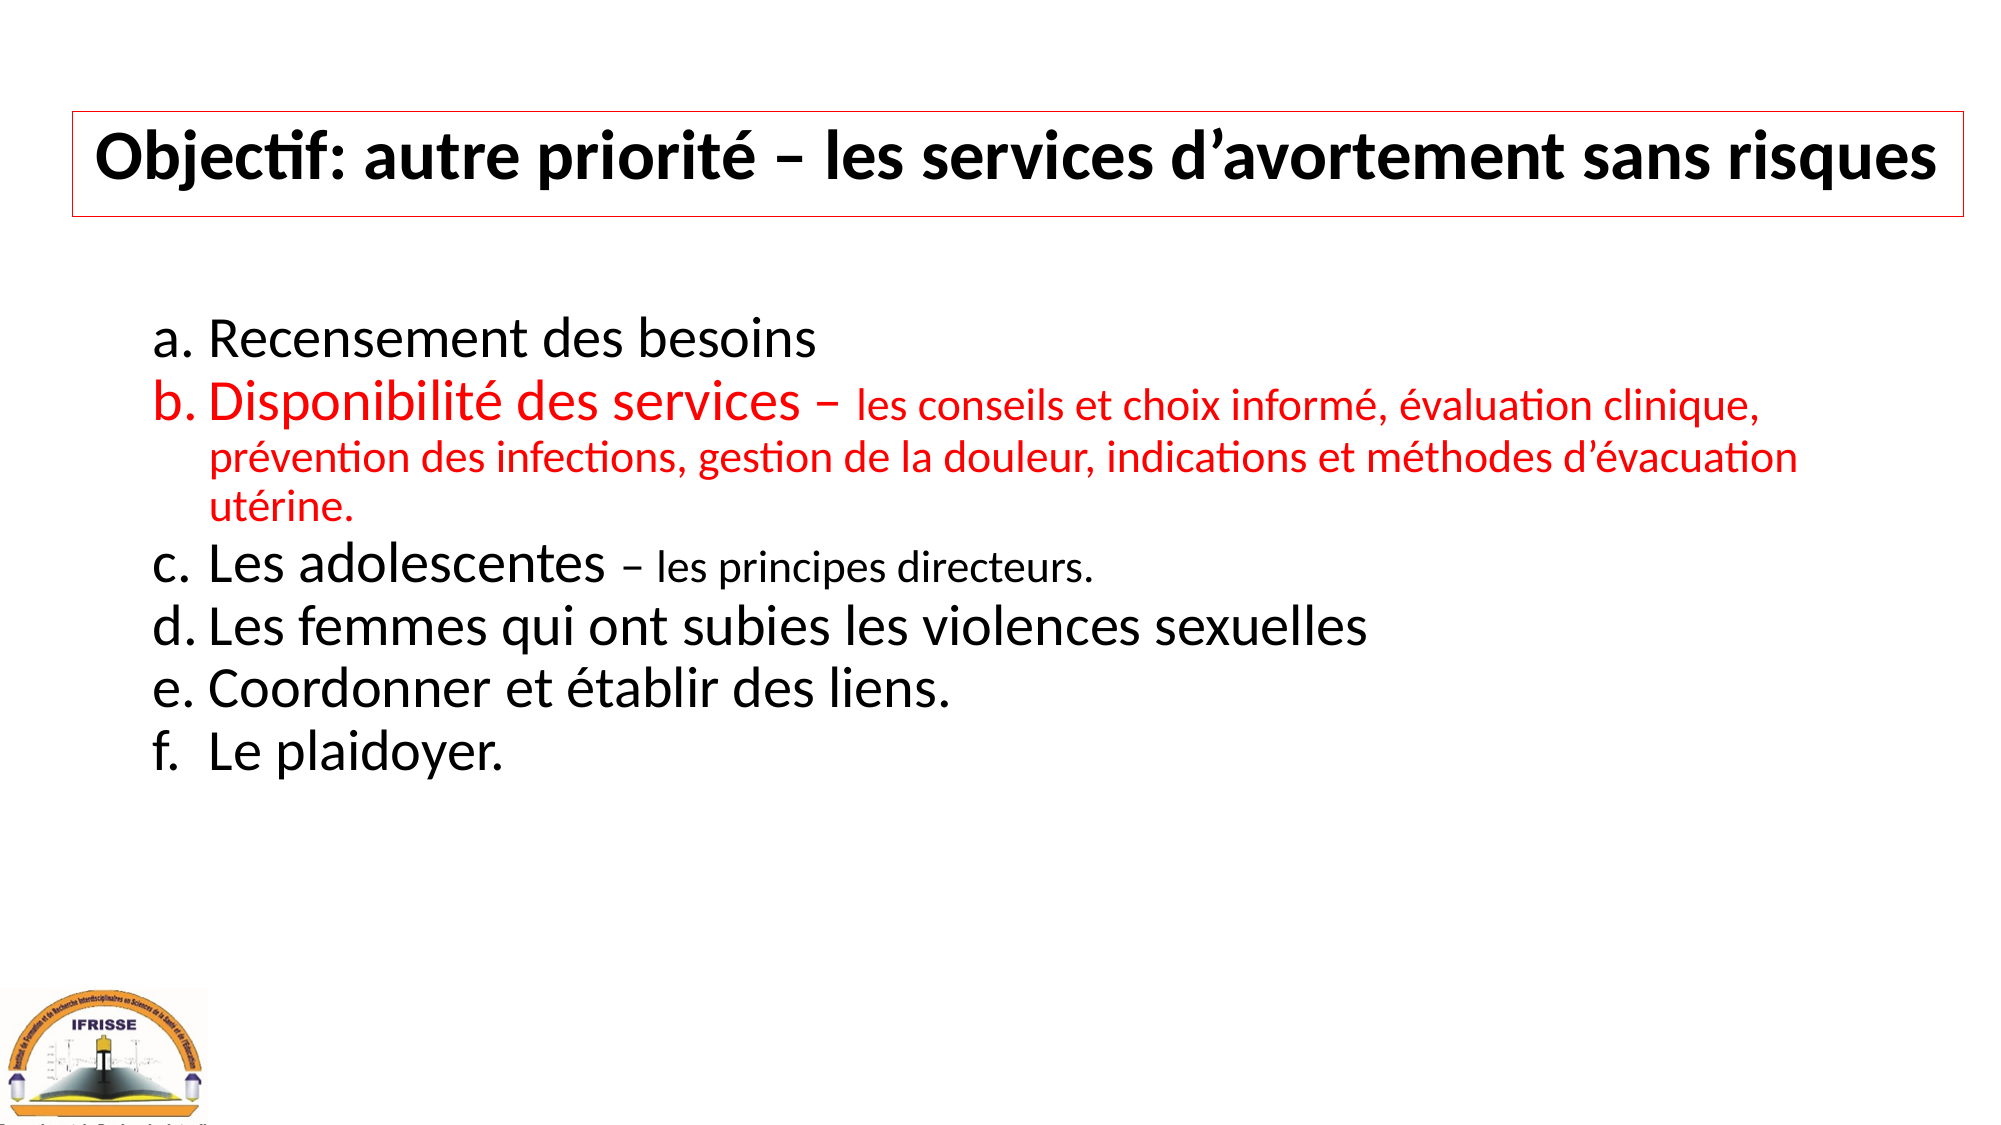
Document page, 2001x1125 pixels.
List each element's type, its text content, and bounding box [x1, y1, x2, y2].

picture [0, 988, 208, 1125]
title Objectif: autre priorité – les services d’avortement sans risques [72, 111, 1964, 217]
list Recensement des besoins Disponibilité des services – les conseils et choix informé, évaluation clinique, prévention des infections, gestion de la douleur, indications et méthodes d’évacuation utérine. Les adolescentes – les principes directeurs. Les femmes qui ont subies les violences sexuelles Coordonner et établir des liens. Le plaidoyer. [137, 299, 1863, 1014]
